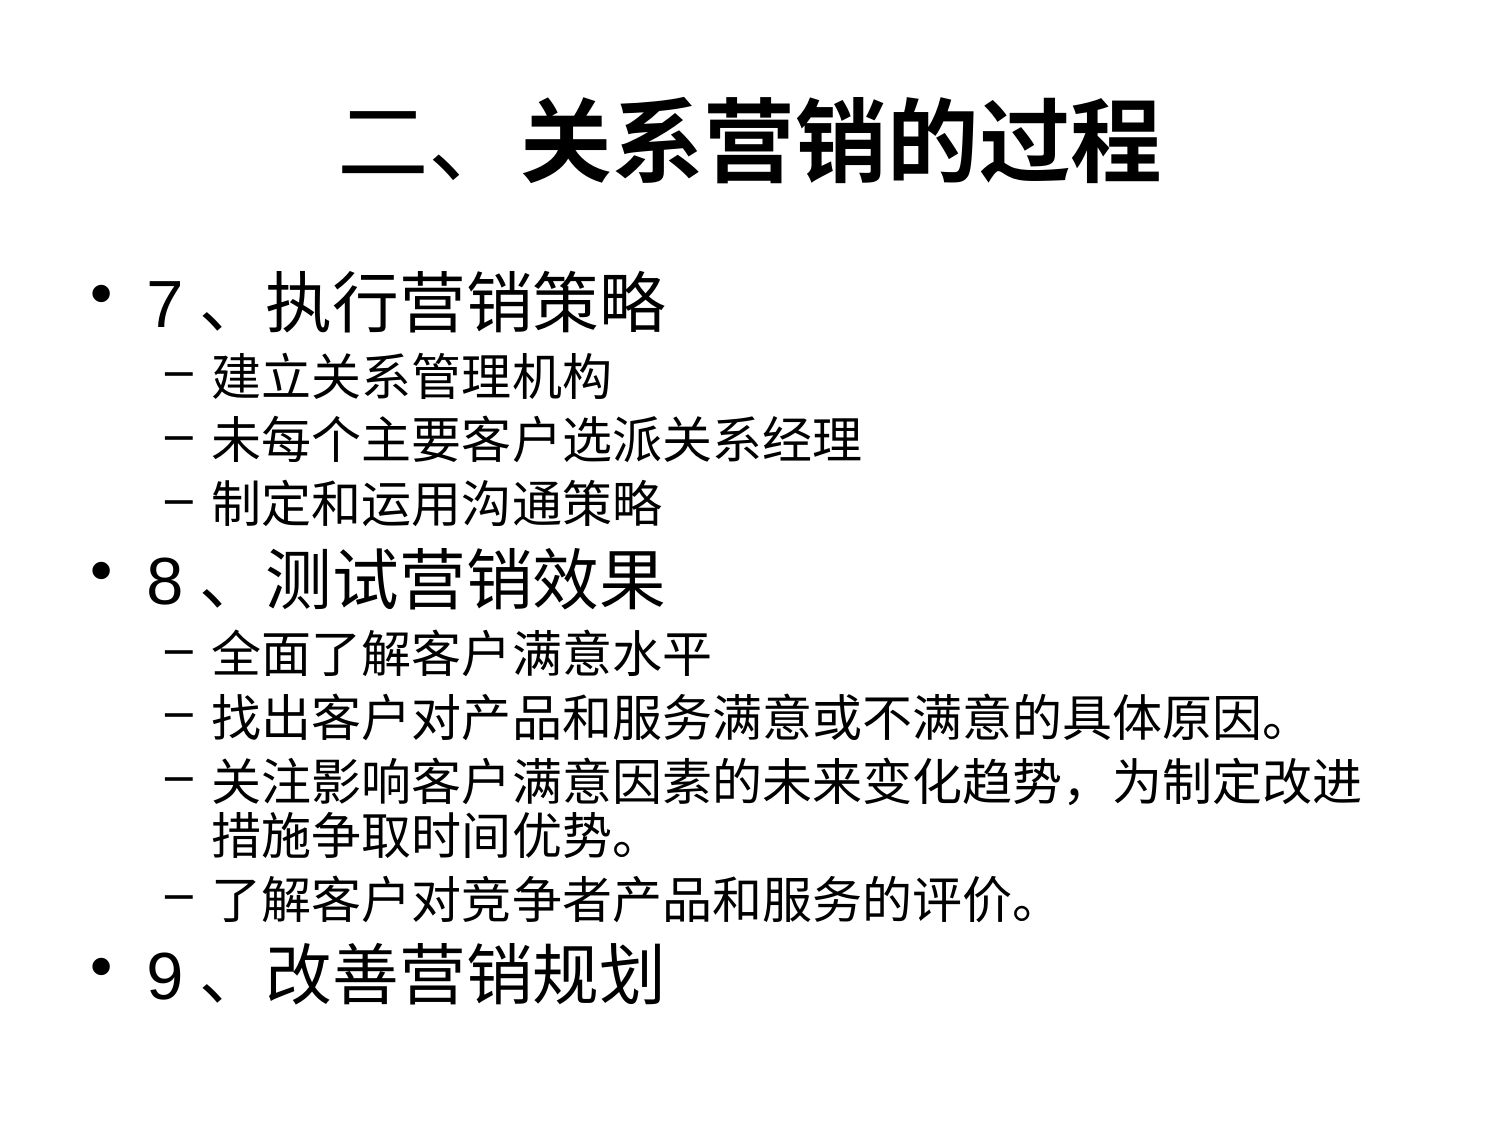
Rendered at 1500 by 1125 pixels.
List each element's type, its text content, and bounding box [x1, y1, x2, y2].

list 7、执行营销策略 建立关系管理机构 未每个主要客户选派关系经理 制定和运用沟通策略 8、测试营销效果 全面了解客户满意水平 找出客户对产品和服务满意或不满意的具体原因。 关注影响客户满意因素的未来变化趋势，为制定改进措施争取时间优势。 了解客户对竞争者产品和服务的评价。 9、改善营销规划 [75, 262, 1425, 1005]
title 二、关系营销的过程 [75, 45, 1425, 233]
